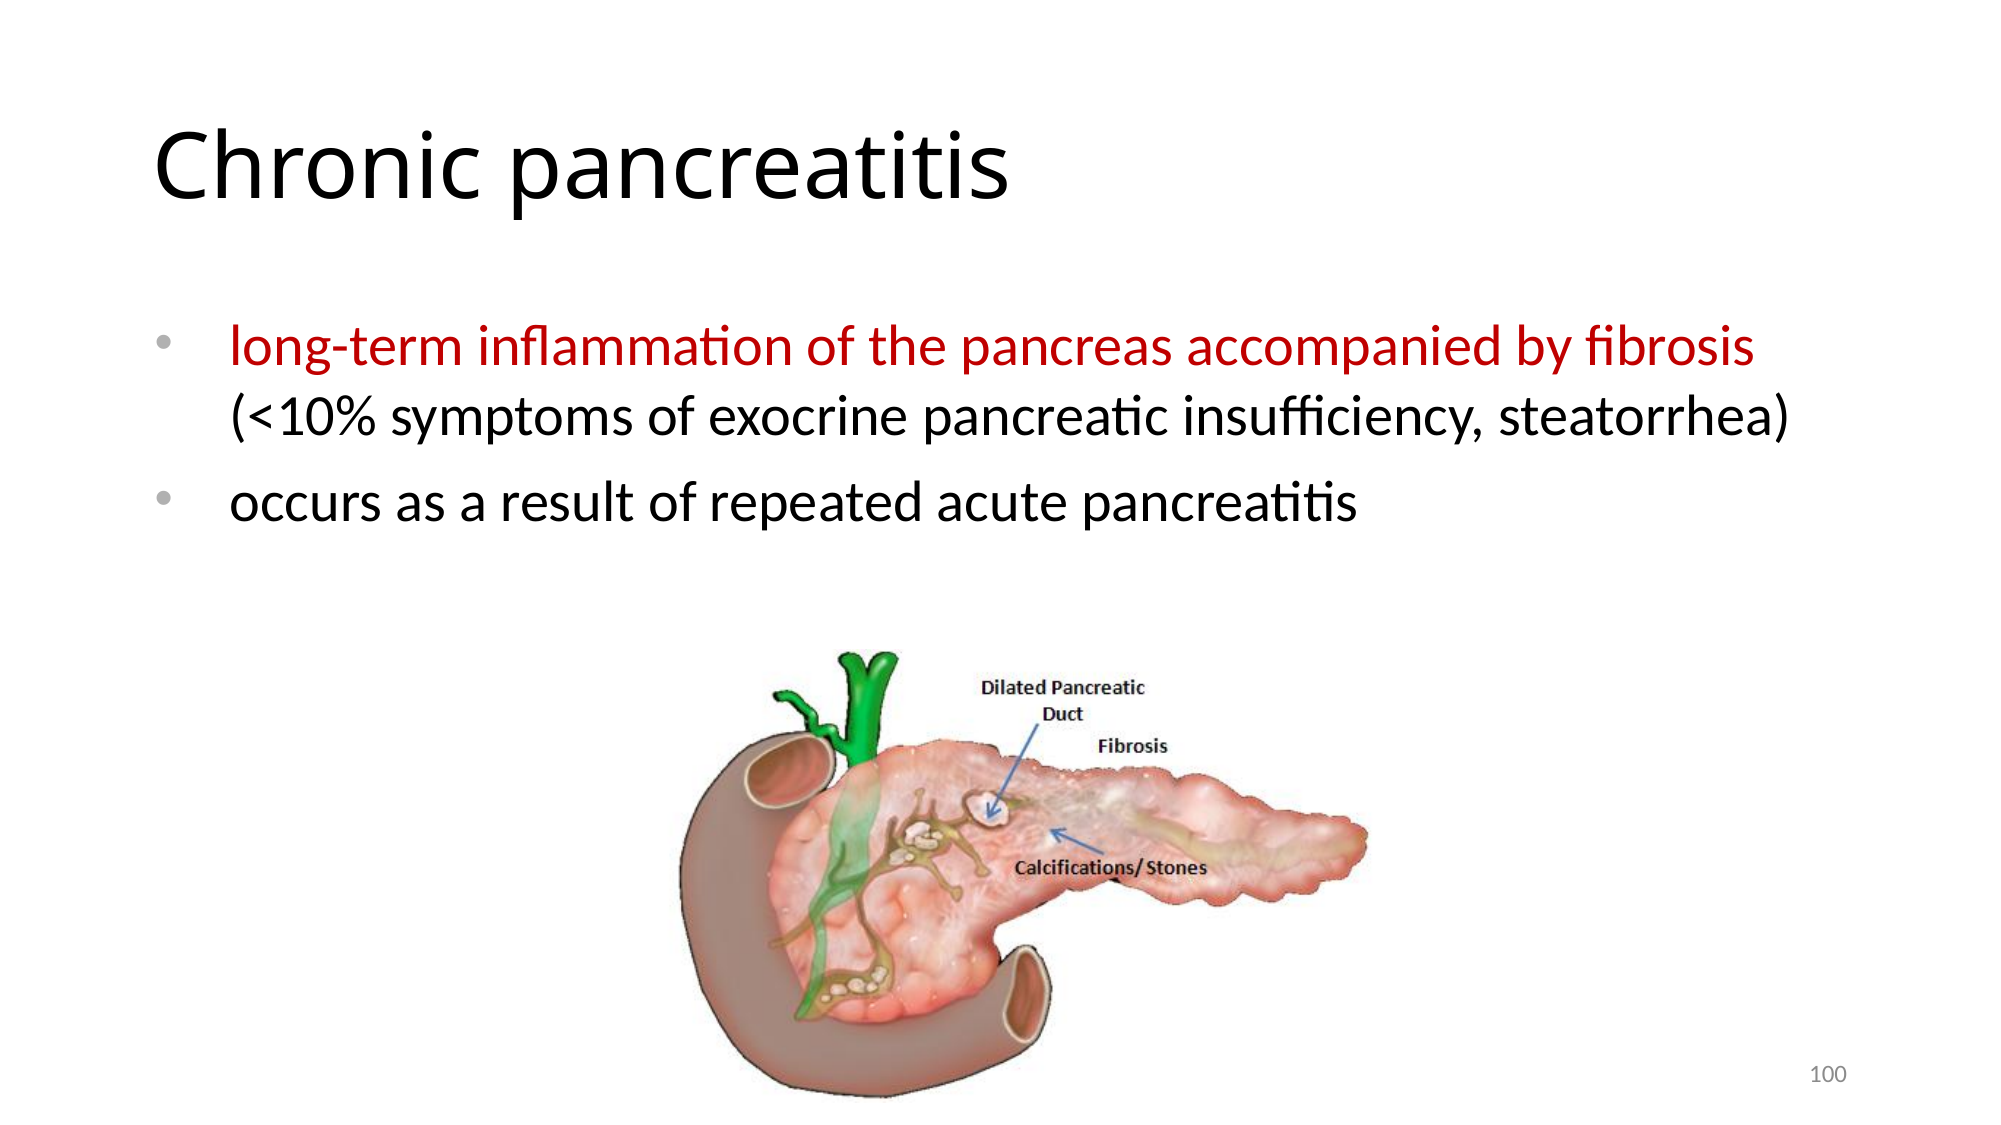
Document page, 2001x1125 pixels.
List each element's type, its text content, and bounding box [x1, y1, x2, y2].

title Chronic pancreatitis [137, 59, 1863, 278]
picture [623, 649, 1494, 1103]
slide_number 100 [1494, 1042, 1863, 1103]
list long-term inflammation of the pancreas accompanied by fibrosis (<10% symptoms of exocrine pancreatic insufficiency, steatorrhea) occurs as a result of repeated acute pancreatitis [137, 299, 1863, 1014]
